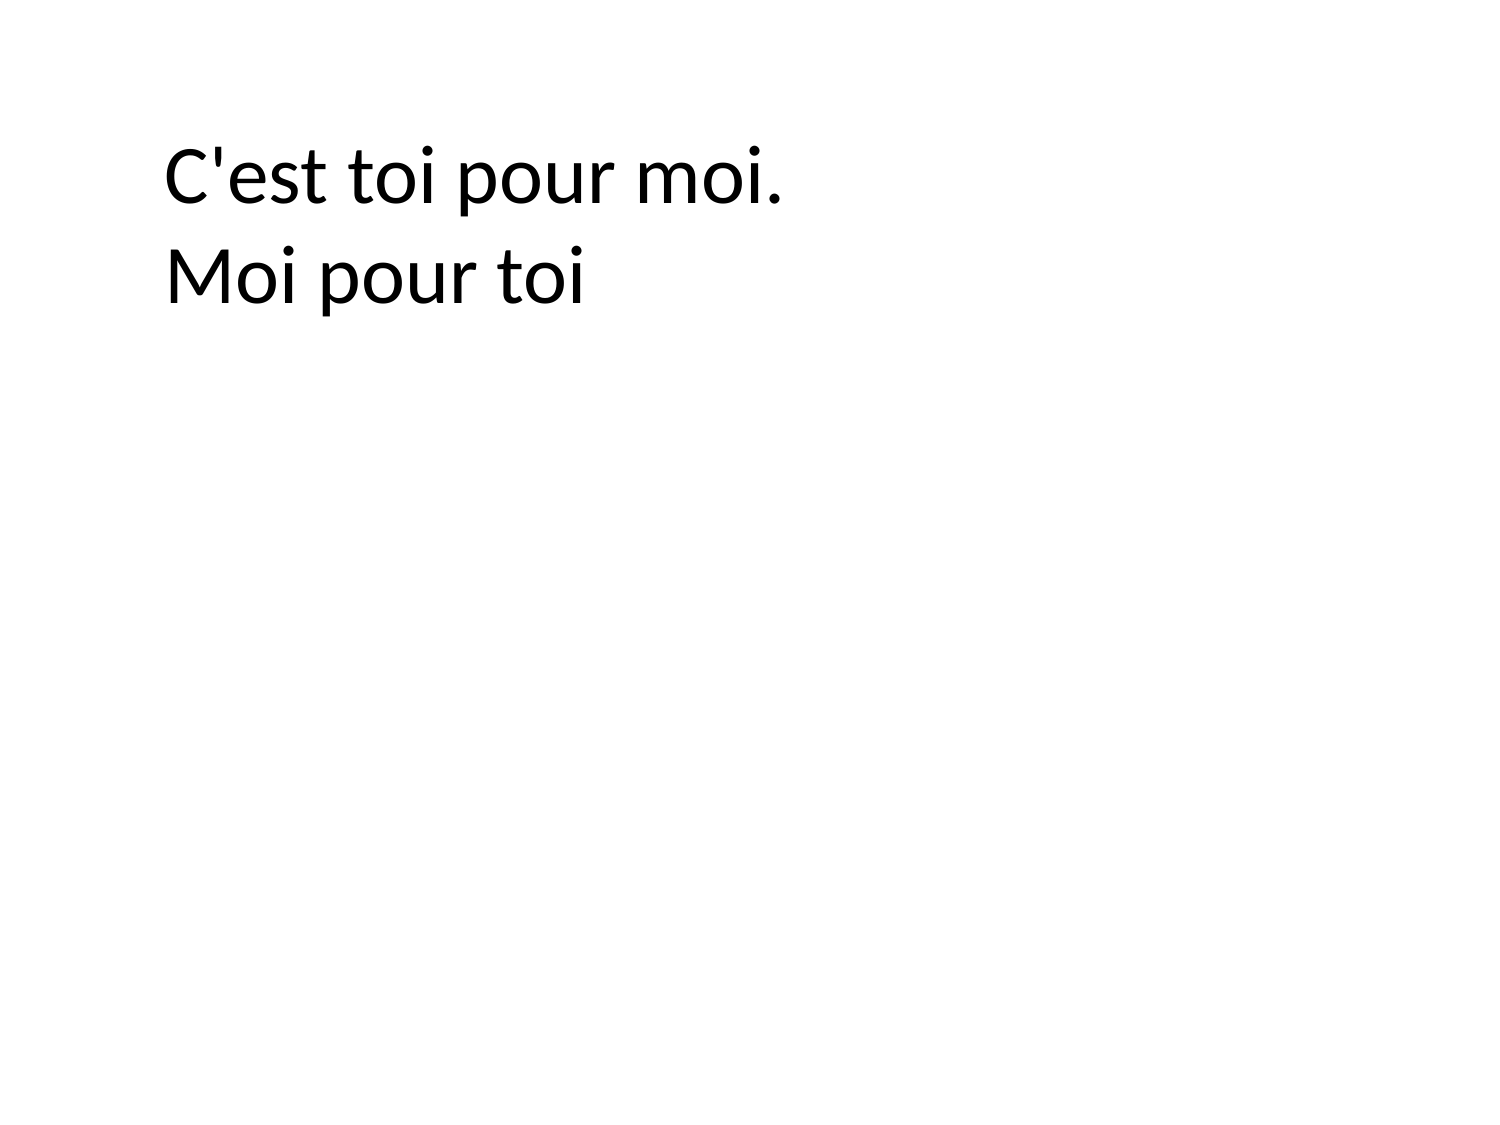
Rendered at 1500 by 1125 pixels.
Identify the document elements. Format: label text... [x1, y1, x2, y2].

text_box C'est toi pour moi. Moi pour toi [149, 112, 1500, 428]
